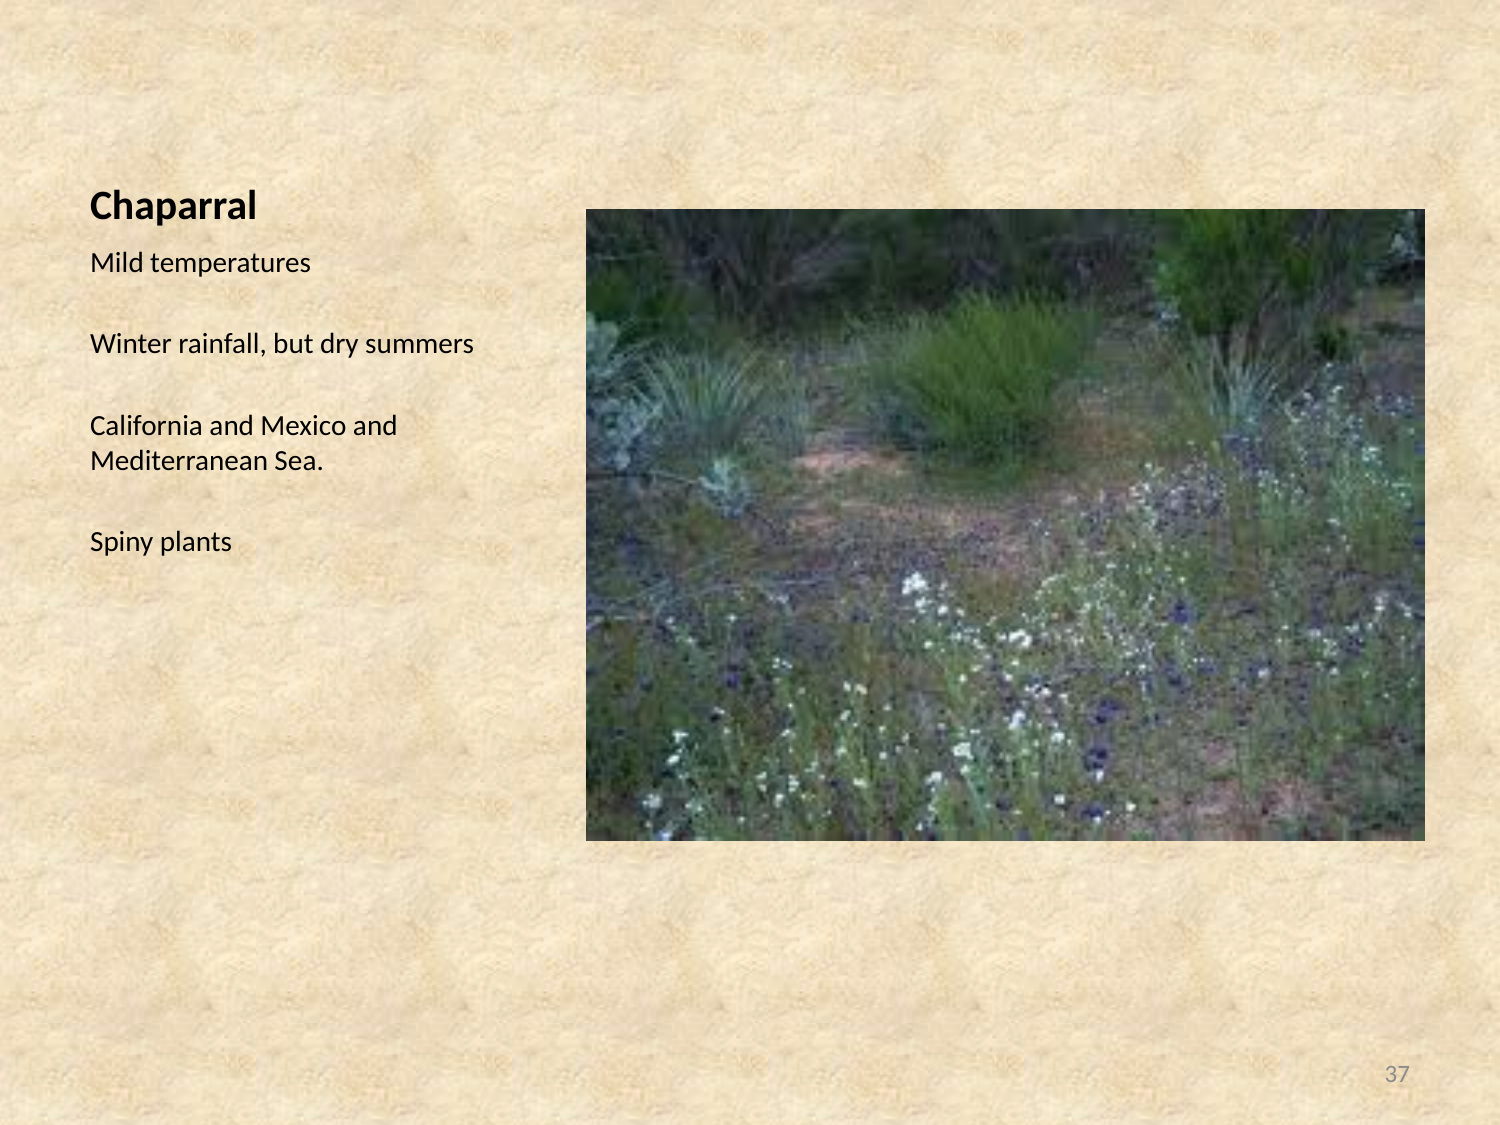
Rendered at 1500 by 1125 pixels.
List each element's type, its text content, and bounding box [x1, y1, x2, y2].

list Mild temperatures Winter rainfall, but dry summers California and Mexico and Mediterranean Sea. Spiny plants [75, 235, 569, 1005]
slide_number 37 [1074, 1042, 1425, 1103]
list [586, 44, 1426, 1006]
title Chaparral [75, 44, 569, 235]
